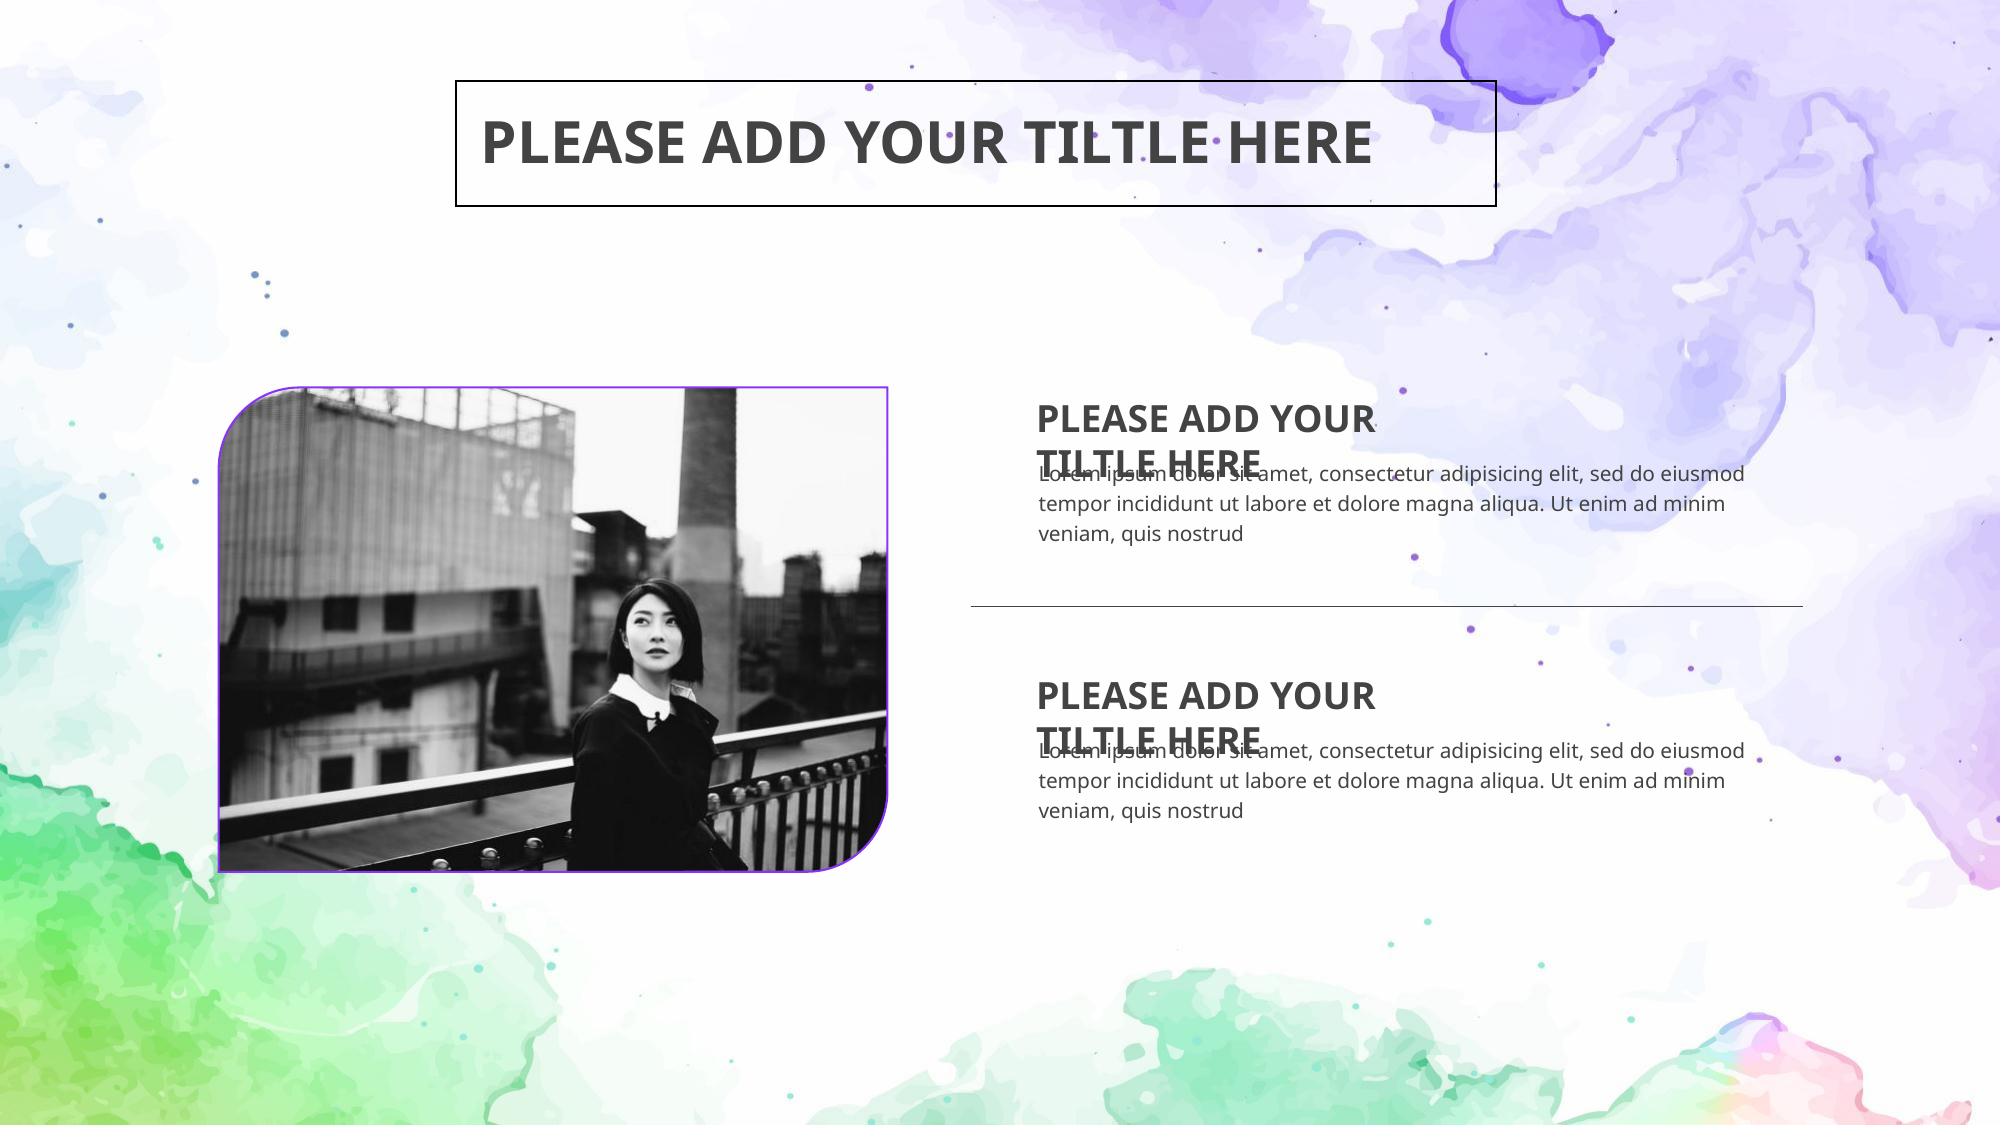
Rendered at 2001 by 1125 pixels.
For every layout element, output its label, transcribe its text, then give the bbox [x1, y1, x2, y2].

picture [0, 0, 2000, 1125]
text_box [217, 386, 889, 873]
text_box PLEASE ADD YOUR TILTLE HERE [1021, 664, 1446, 770]
text_box Lorem ipsum dolor sit amet, consectetur adipisicing elit, sed do eiusmod tempor incididunt ut labore et dolore magna aliqua. Ut enim ad minim veniam, quis nostrud [1023, 725, 1775, 830]
text_box PLEASE ADD YOUR TILTLE HERE [1021, 387, 1446, 493]
text_box Lorem ipsum dolor sit amet, consectetur adipisicing elit, sed do eiusmod tempor incididunt ut labore et dolore magna aliqua. Ut enim ad minim veniam, quis nostrud [1023, 448, 1775, 553]
text_box [455, 80, 1497, 207]
